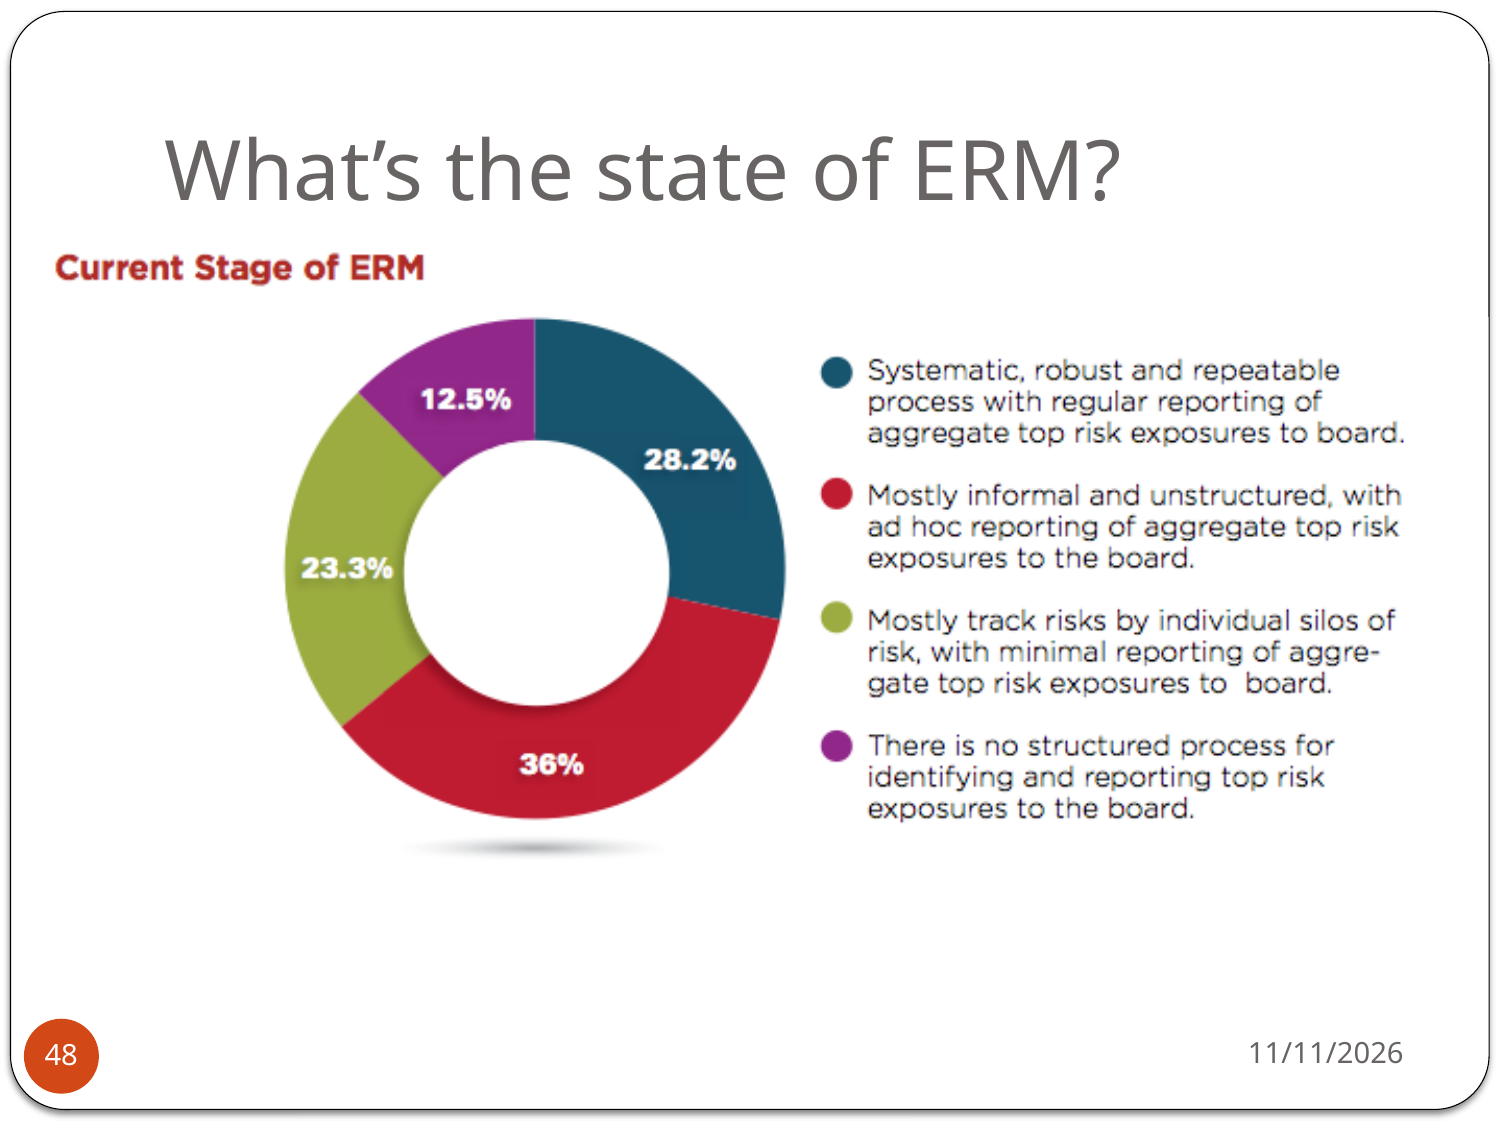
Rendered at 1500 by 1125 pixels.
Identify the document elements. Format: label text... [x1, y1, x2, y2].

picture [46, 247, 1454, 878]
title What’s the state of ERM? [150, 45, 1425, 233]
slide_number 48 [23, 1018, 99, 1094]
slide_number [1012, 1015, 1419, 1094]
